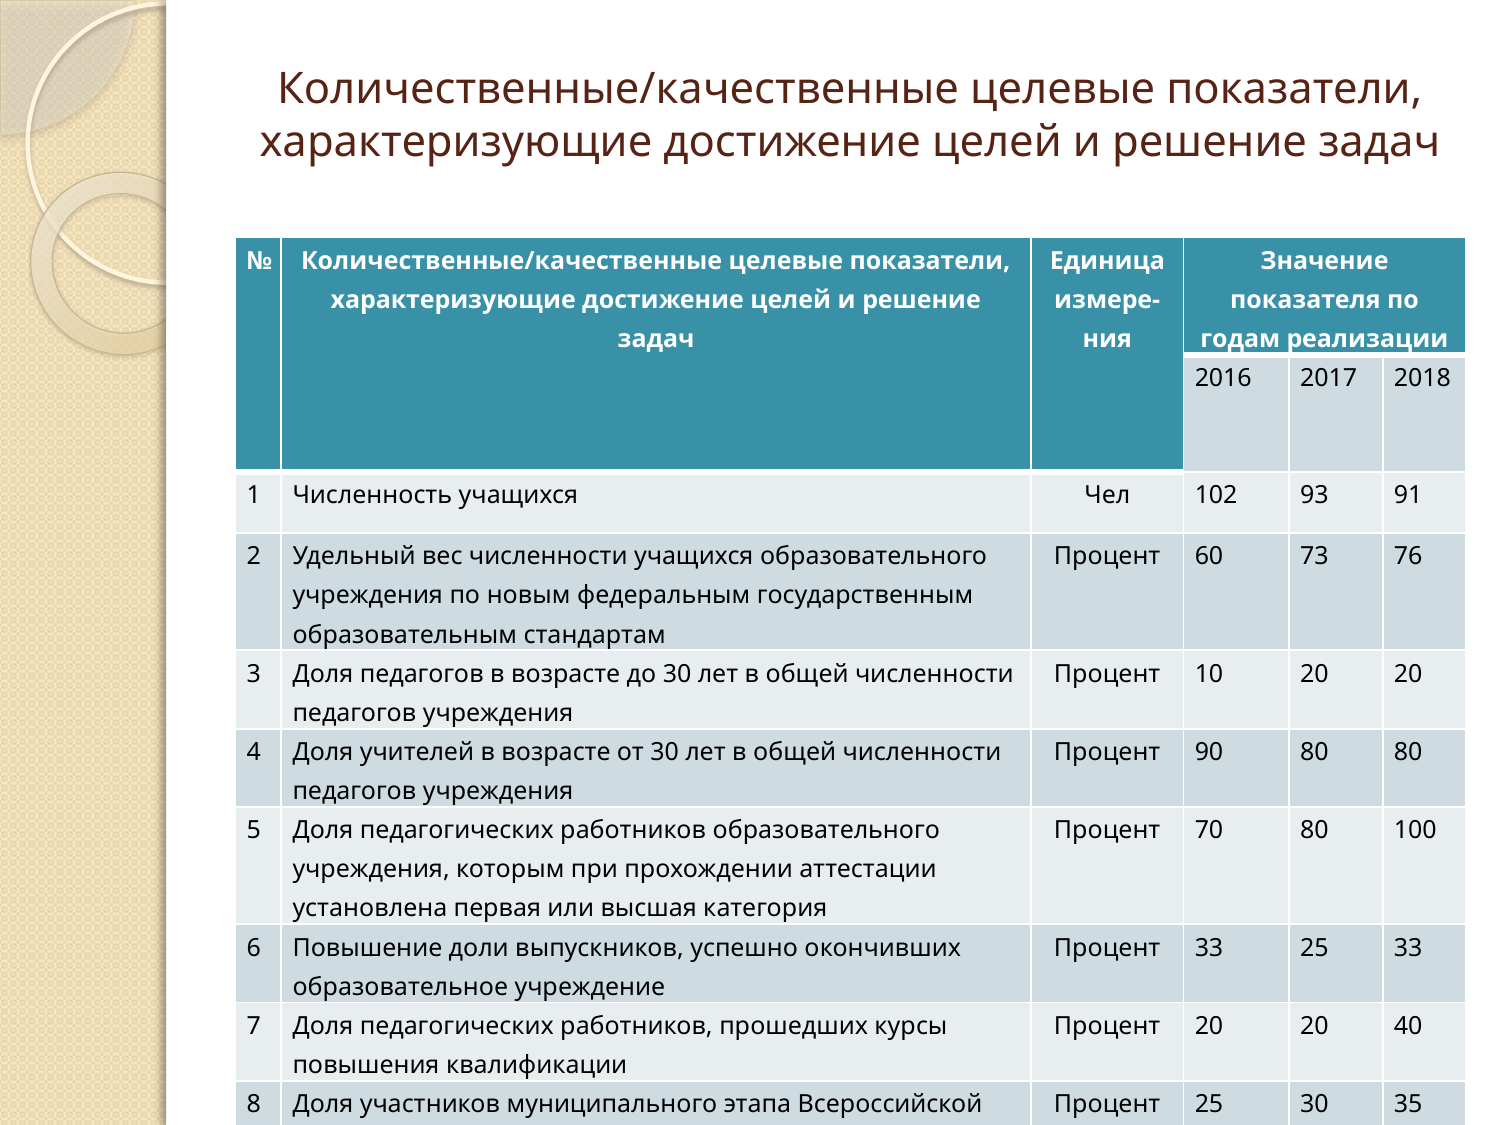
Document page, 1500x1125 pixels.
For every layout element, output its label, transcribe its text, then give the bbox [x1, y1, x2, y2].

table_cell Процент [1032, 808, 1183, 923]
table_cell Процент [1032, 925, 1183, 1002]
table_cell Процент [1032, 730, 1183, 806]
table_cell 70 [1184, 808, 1288, 923]
table_cell 7 [236, 1003, 280, 1080]
table_cell Численность учащихся [282, 475, 1030, 532]
table_cell 10 [1184, 651, 1288, 728]
table_cell Доля педагогических работников образовательного учреждения, которым при прохождении аттестации установлена первая или высшая категория [282, 808, 1030, 923]
table_cell 91 [1384, 473, 1465, 532]
table_cell 20 [1384, 651, 1465, 728]
table_cell 2016 [1184, 358, 1288, 471]
table_cell Процент [1032, 534, 1183, 649]
table_cell Доля участников муниципального этапа Всероссийской олимпиады школьников [282, 1082, 1030, 1125]
table_cell 2018 [1384, 358, 1465, 471]
table_cell 5 [236, 808, 280, 923]
table_cell 20 [1290, 651, 1382, 728]
table_cell Процент [1032, 1082, 1183, 1125]
table_cell 35 [1384, 1082, 1465, 1125]
table_cell 25 [1184, 1082, 1288, 1125]
table_cell 60 [1184, 534, 1288, 649]
title Количественные/качественные целевые показатели, характеризующие достижение целей и решение задач [235, 45, 1466, 233]
table_cell 93 [1290, 473, 1382, 532]
table_cell 8 [236, 1082, 280, 1125]
table_cell Чел [1032, 475, 1183, 532]
table_cell 20 [1184, 1003, 1288, 1080]
table_cell 2017 [1290, 358, 1382, 471]
table_cell 102 [1184, 473, 1288, 532]
table_cell Процент [1032, 1003, 1183, 1080]
table_cell 6 [236, 925, 280, 1002]
table_cell Повышение доли выпускников, успешно окончивших образовательное учреждение [282, 925, 1030, 1002]
table_cell Доля педагогических работников, прошедших курсы повышения квалификации [282, 1003, 1030, 1080]
table_header Значение показателя по годам реализации [1184, 238, 1465, 352]
table_cell 3 [236, 651, 280, 728]
table_cell 90 [1184, 730, 1288, 806]
table_cell 73 [1290, 534, 1382, 649]
table_cell 80 [1290, 730, 1382, 806]
table_cell 2 [236, 534, 280, 649]
table_cell Удельный вес численности учащихся образовательного учреждения по новым федеральным государственным образовательным стандартам [282, 534, 1030, 649]
table_cell 4 [236, 730, 280, 806]
table_cell 25 [1290, 925, 1382, 1002]
table_header Количественные/качественные целевые показатели, характеризующие достижение целей и решение задач [282, 238, 1030, 469]
table_cell 20 [1290, 1003, 1382, 1080]
table_cell 1 [236, 475, 280, 532]
table_cell 80 [1290, 808, 1382, 923]
table_cell 80 [1384, 730, 1465, 806]
table_header № [236, 238, 280, 469]
table_cell 30 [1290, 1082, 1382, 1125]
table_cell 76 [1384, 534, 1465, 649]
table_cell 33 [1384, 925, 1465, 1002]
table_cell 40 [1384, 1003, 1465, 1080]
table_cell Процент [1032, 651, 1183, 728]
table_header Единица измере-ния [1032, 238, 1183, 469]
table_cell 33 [1184, 925, 1288, 1002]
table_cell Доля учителей в возрасте от 30 лет в общей численности педагогов учреждения [282, 730, 1030, 806]
table_cell Доля педагогов в возрасте до 30 лет в общей численности педагогов учреждения [282, 651, 1030, 728]
table_cell 100 [1384, 808, 1465, 923]
